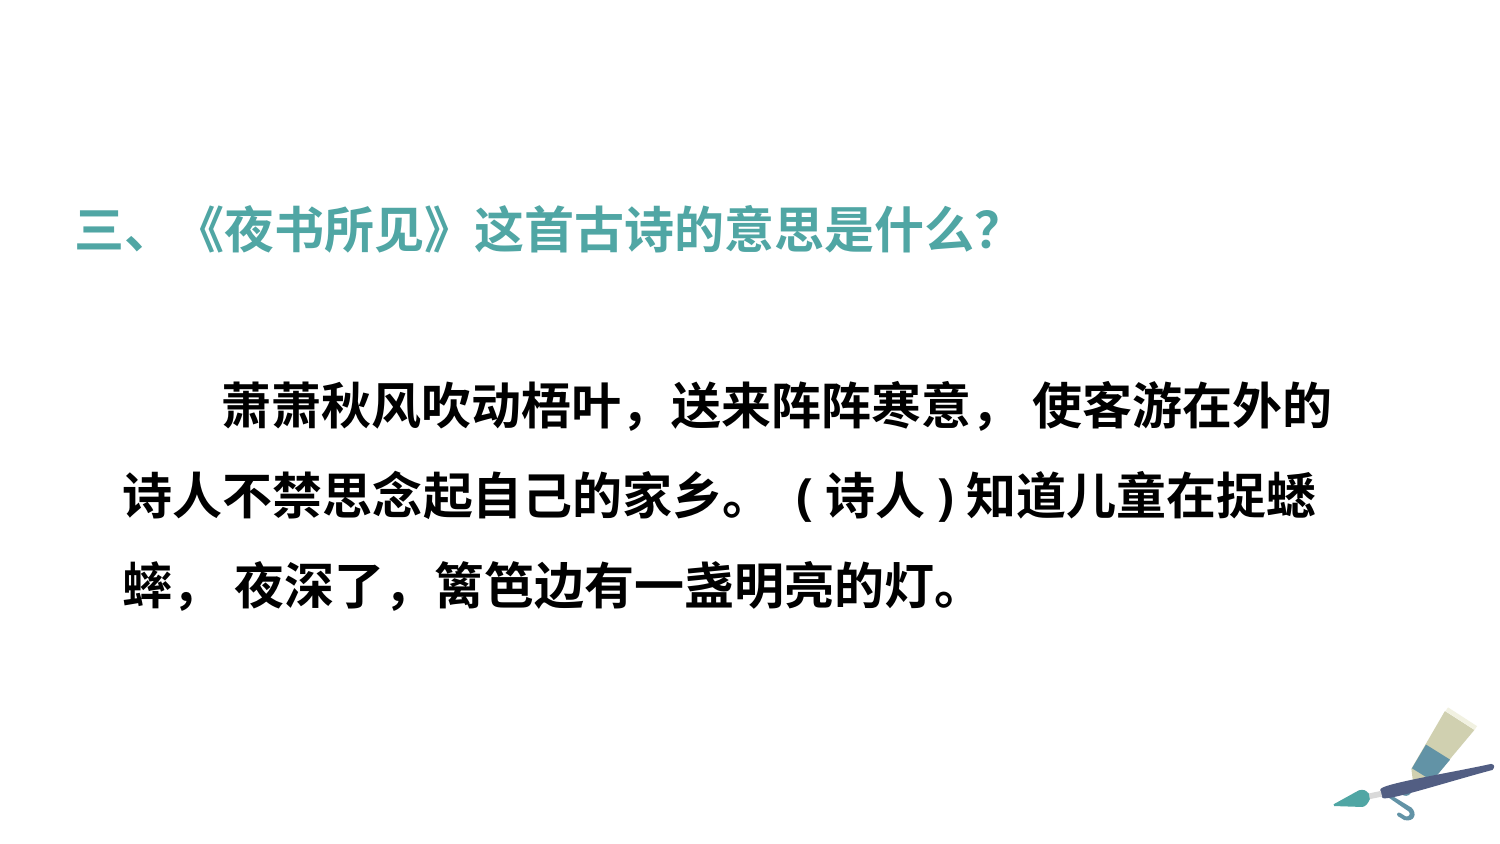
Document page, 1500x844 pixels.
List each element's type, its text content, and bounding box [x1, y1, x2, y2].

text_box 萧萧秋风吹动梧叶，送来阵阵寒意， 使客游在外的诗人不禁思念起自己的家乡。 (诗人)知道儿童在捉蟋蟀， 夜深了，篱笆边有一盏明亮的灯。 [108, 337, 1377, 622]
text_box 三、《夜书所见》这首古诗的意思是什么？ [59, 160, 1500, 266]
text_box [1358, 708, 1481, 844]
